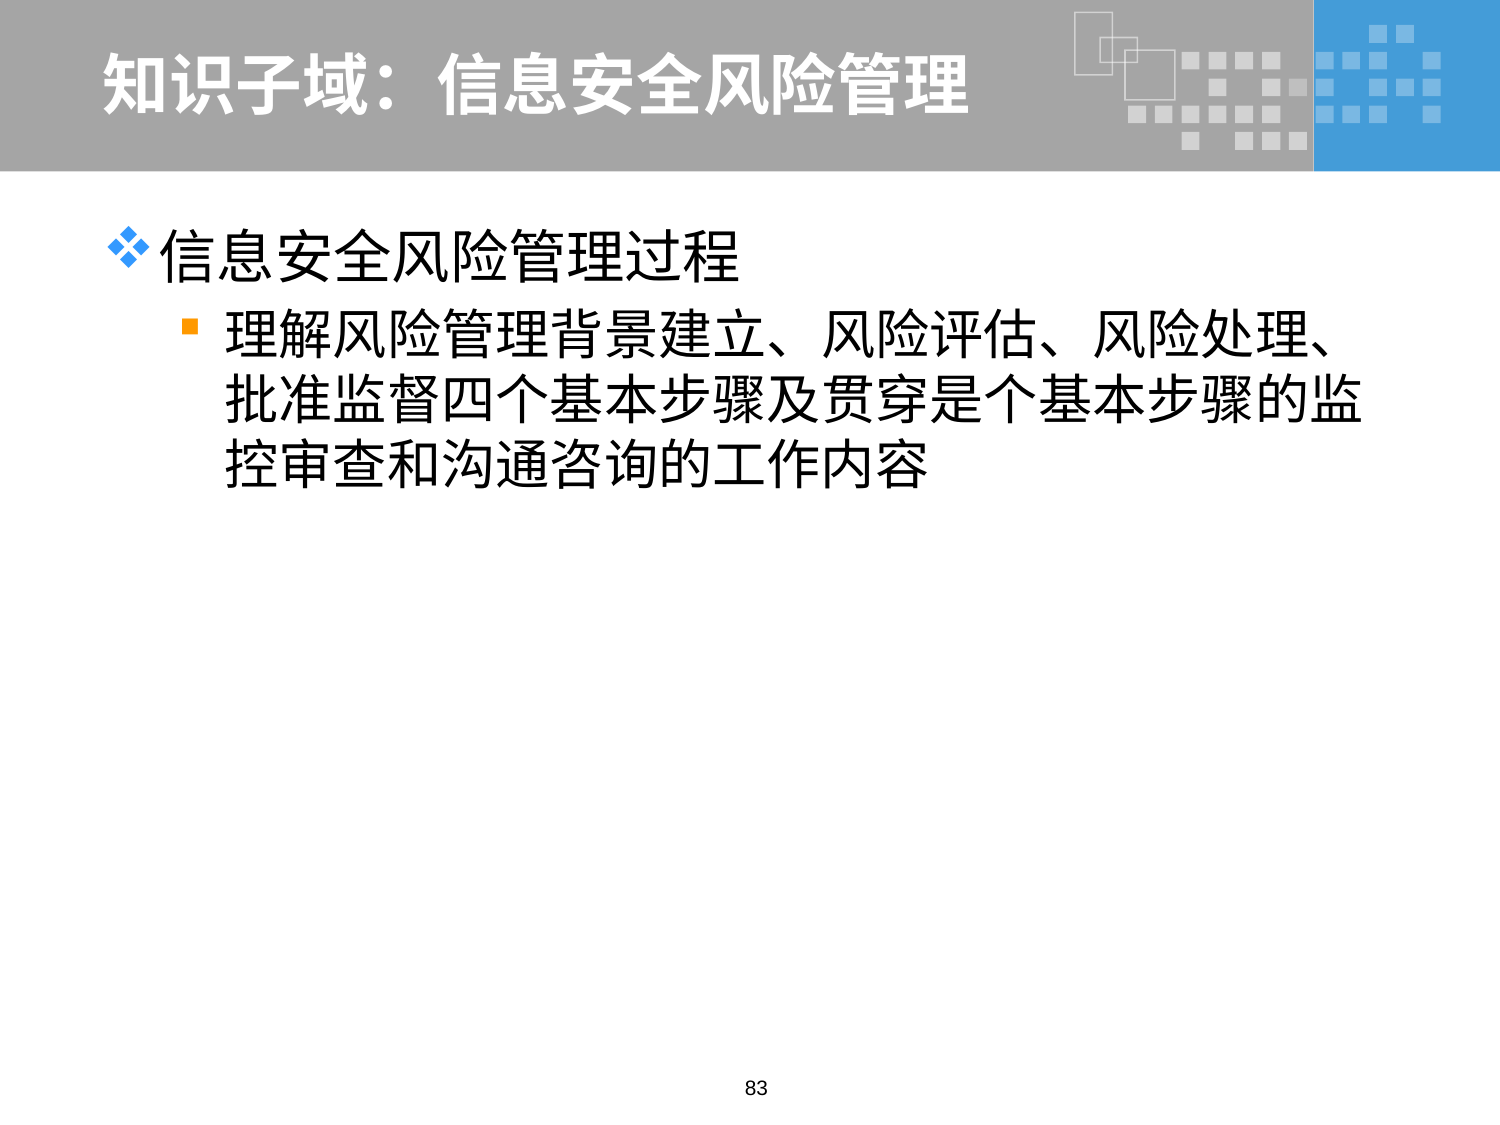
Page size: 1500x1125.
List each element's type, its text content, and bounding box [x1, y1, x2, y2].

list 信息安全风险管理过程 理解风险管理背景建立、风险评估、风险处理、批准监督四个基本步骤及贯穿是个基本步骤的监控审查和沟通咨询的工作内容 [87, 212, 1432, 1050]
slide_number 83 [687, 1066, 826, 1111]
title 知识子域：信息安全风险管理 [87, 42, 1252, 123]
